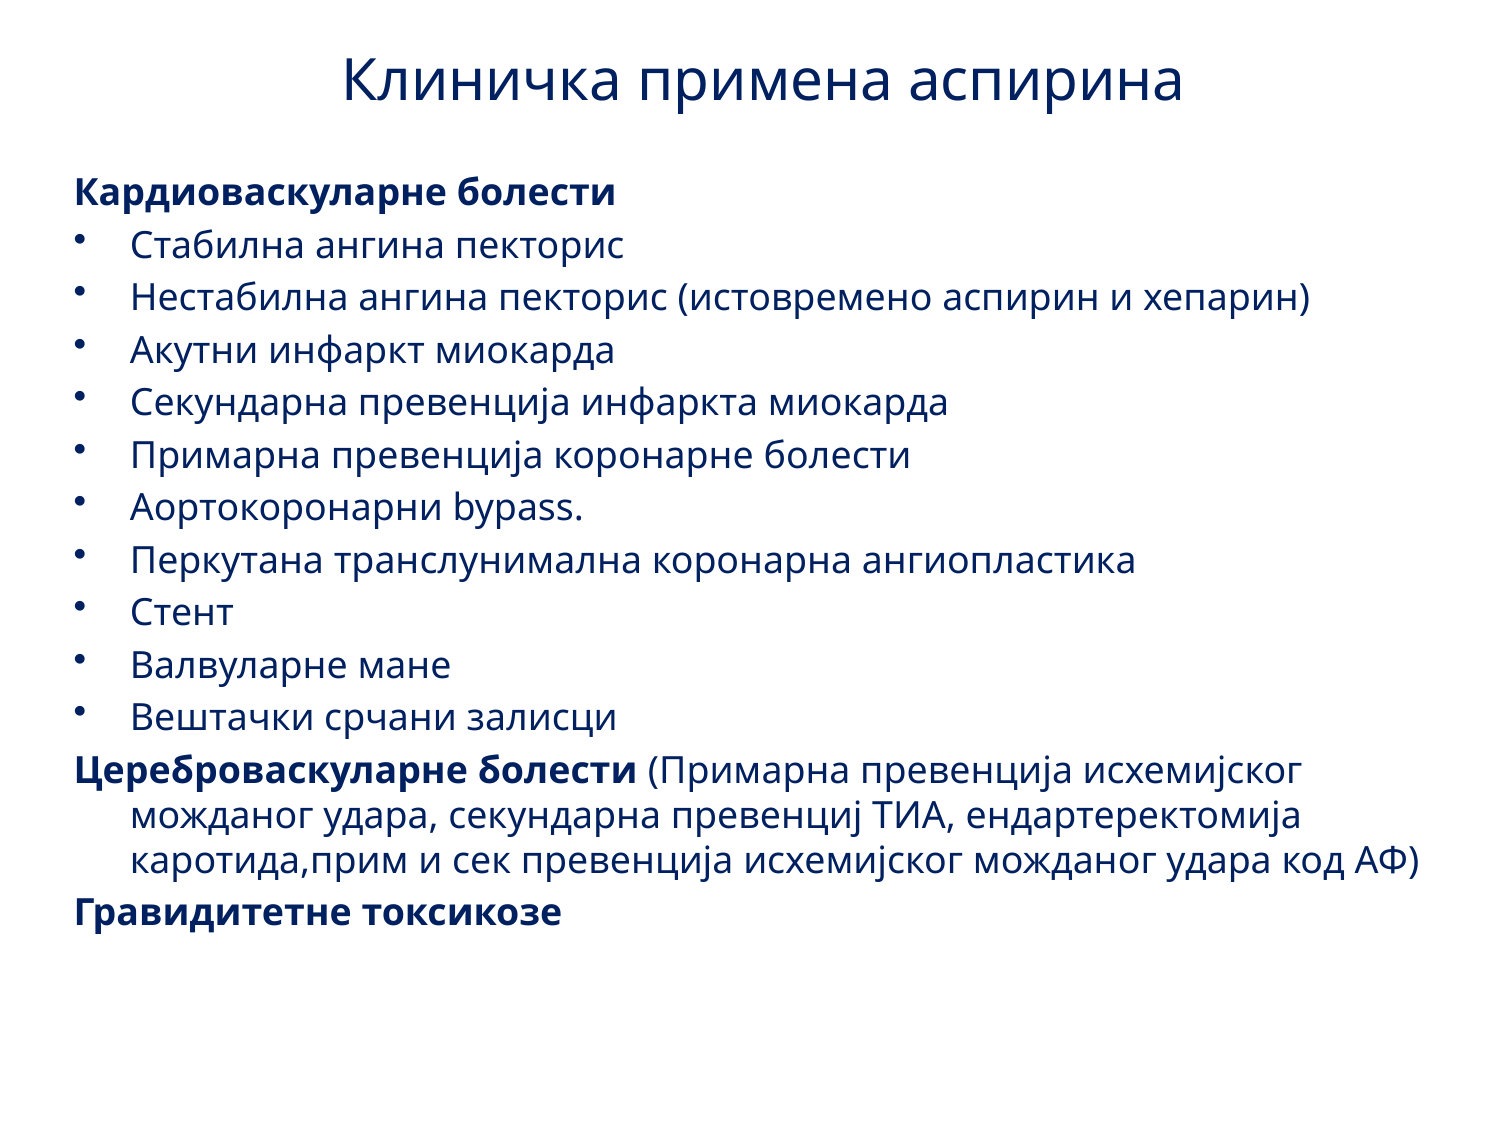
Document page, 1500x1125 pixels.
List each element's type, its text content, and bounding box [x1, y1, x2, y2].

list Кардиоваскуларне болести Стабилна ангина пекторис Нестабилна ангина пекторис (истовремено аспирин и хепарин) Акутни инфаркт миокарда Секундарна превенција инфаркта миокарда Примарна превенција коронарне болести Аортокоронарни bypass. Перкутана транслунимална коронарна ангиопластика Стент Валвуларне мане Вештачки срчани залисци Цереброваскуларне болести (Примарна превенција исхемијског можданог удара, секундарна превенциј ТИА, ендартеректомија каротида,прим и сек превенција исхемијског можданог удара код АФ) Гравидитетне токсикозе [58, 160, 1500, 1079]
title Клиничка примена аспирина [88, 0, 1439, 136]
